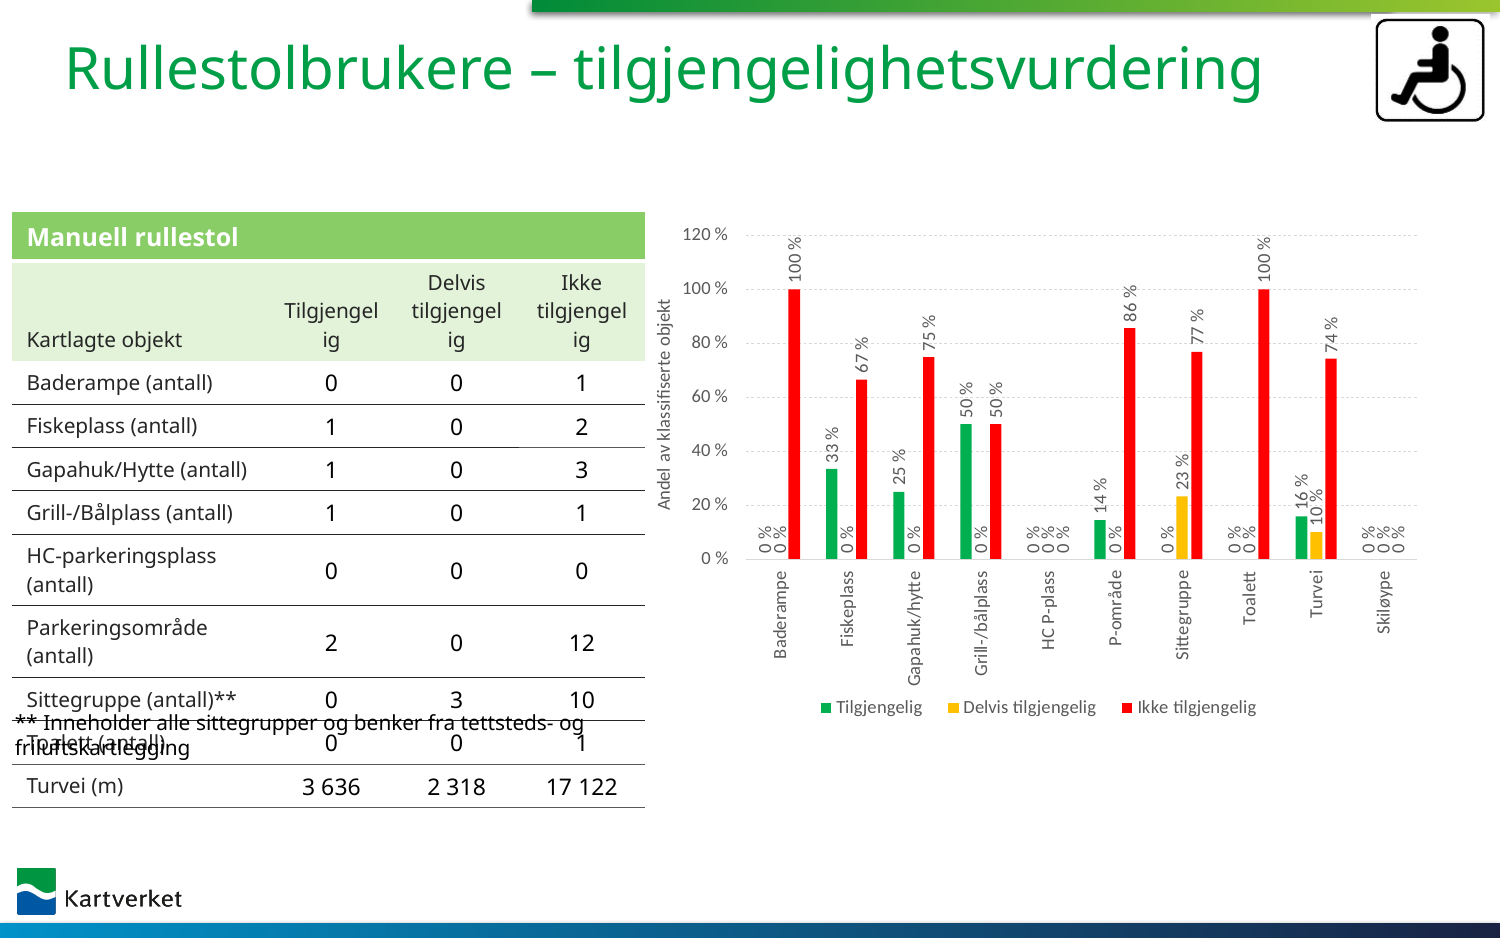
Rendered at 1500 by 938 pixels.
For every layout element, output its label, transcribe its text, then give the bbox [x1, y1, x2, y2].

text_box Rullestolbrukere – tilgjengelighetsvurdering [49, 12, 1372, 109]
table_cell Grill-/Bålplass (antall) [12, 491, 269, 534]
table_cell 2 [519, 405, 638, 447]
table_cell 1 [269, 491, 394, 534]
picture [1371, 13, 1491, 127]
table_cell 0 [394, 448, 519, 490]
picture [643, 218, 1427, 728]
table_cell 0 [394, 535, 519, 605]
table_cell 0 [394, 491, 519, 534]
table_cell 1 [519, 361, 638, 404]
table_cell Parkeringsområde (antall) [12, 606, 269, 677]
table_cell Ikke tilgjengelig [519, 263, 638, 361]
table_cell 0 [394, 606, 519, 677]
table_cell Delvis tilgjengelig [394, 263, 519, 361]
table_cell Baderampe (antall) [12, 361, 269, 404]
table_cell Kartlagte objekt [12, 263, 269, 361]
table_cell 0 [394, 361, 519, 404]
table_cell 17 122 [519, 768, 645, 807]
table_cell Turvei (m) [12, 768, 269, 807]
table_cell 3 [394, 678, 519, 702]
table_cell 2 [269, 606, 394, 677]
table_cell 0 [269, 535, 394, 605]
table_cell 12 [519, 606, 638, 677]
table_cell 0 [269, 361, 394, 404]
table_cell HC-parkeringsplass (antall) [12, 535, 269, 605]
table_cell 0 [394, 405, 519, 447]
text_box ** Inneholder alle sittegrupper og benker fra tettsteds- og friluftskartlegging [0, 702, 745, 768]
table_cell 1 [269, 448, 394, 490]
table_cell Sittegruppe (antall)** [12, 678, 269, 702]
table_cell Fiskeplass (antall) [12, 405, 269, 447]
table_cell 0 [269, 678, 394, 702]
table_cell 3 636 [269, 768, 394, 807]
table_cell 1 [519, 491, 638, 534]
table_cell 2 318 [394, 768, 519, 807]
table_cell 1 [269, 405, 394, 447]
table_cell 0 [519, 535, 638, 605]
table_cell 3 [519, 448, 638, 490]
table_header Manuell rullestol [12, 212, 645, 259]
table_cell 10 [519, 678, 638, 702]
table_cell Tilgjengelig [269, 263, 394, 361]
table_cell Gapahuk/Hytte (antall) [12, 448, 269, 490]
